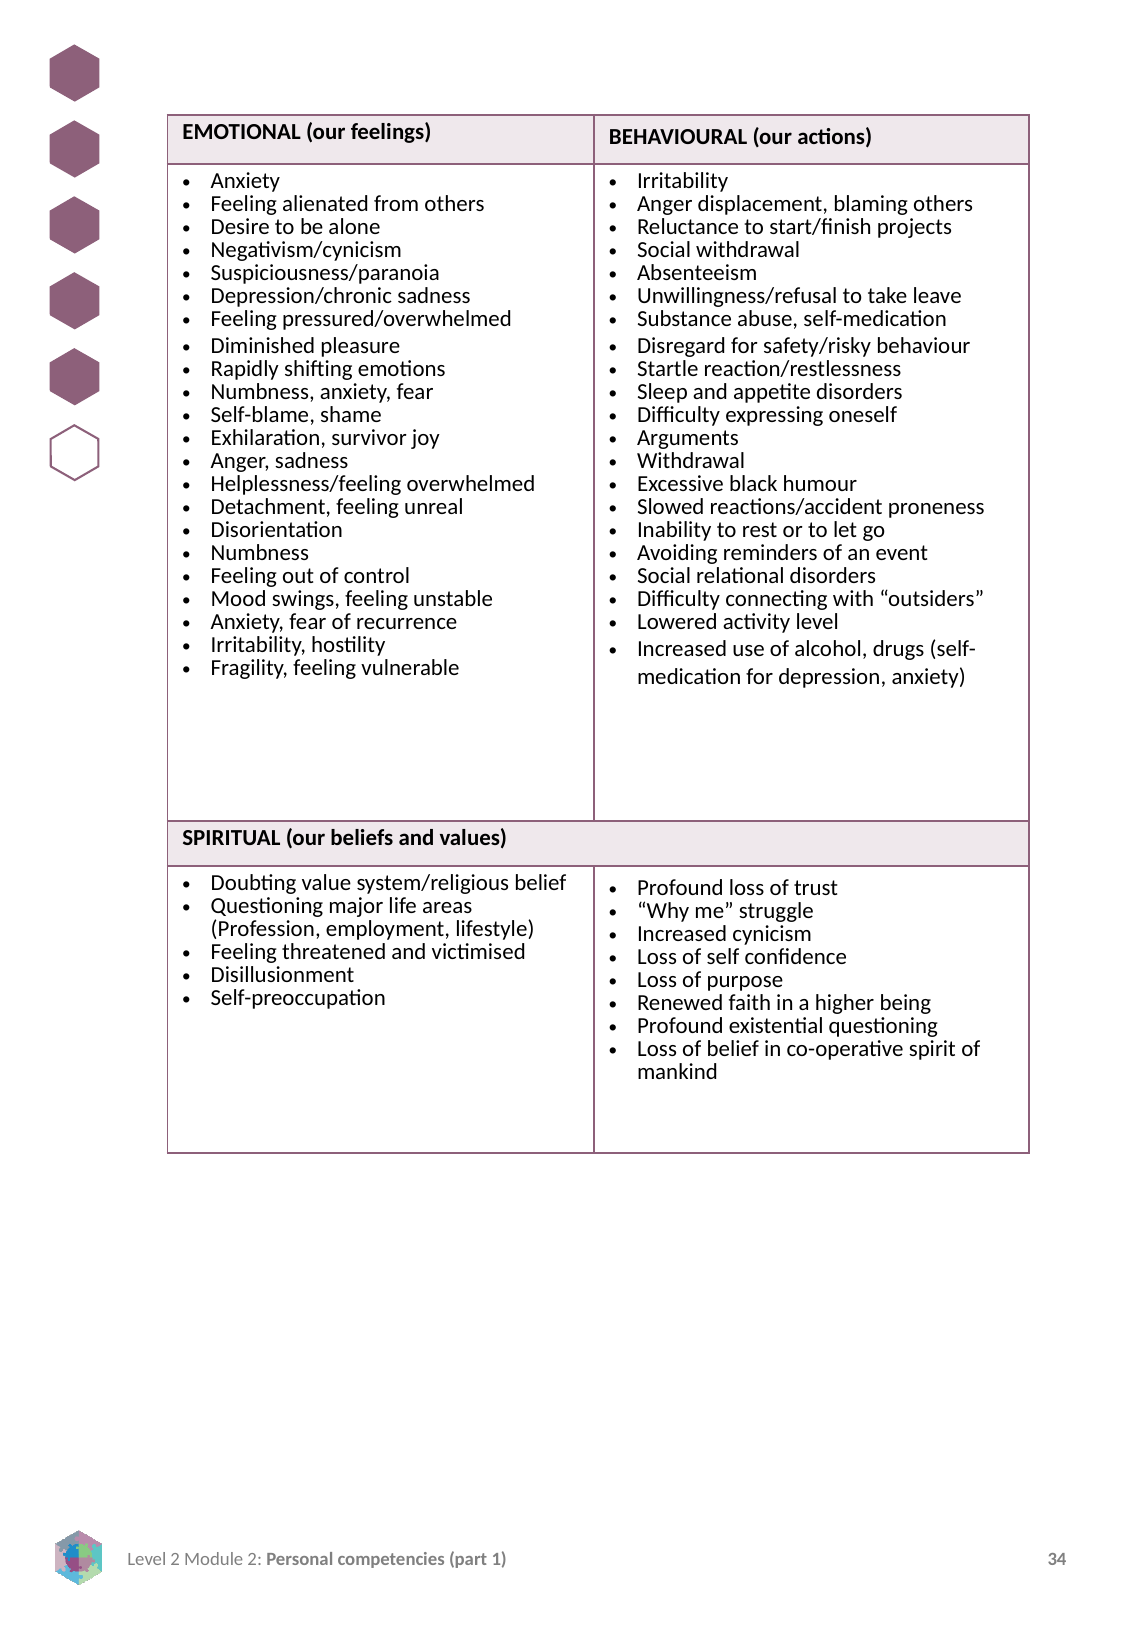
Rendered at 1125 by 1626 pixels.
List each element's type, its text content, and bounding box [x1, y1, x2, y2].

text_box [49, 348, 100, 406]
table_header BEHAVIOURAL (our actions) [595, 116, 1028, 163]
table_cell Doubting value system/religious belief Questioning major life areas (Profession, employment, lifestyle) Feeling threatened and victimised Disillusionment Self-preoccupation [168, 867, 593, 1152]
table_cell Irritability Anger displacement, blaming others Reluctance to start/finish projects Social withdrawal Absenteeism Unwillingness/refusal to take leave Substance abuse, self-medication Disregard for safety/risky behaviour Startle reaction/restlessness Sleep and appetite disorders Difficulty expressing oneself Arguments Withdrawal Excessive black humour Slowed reactions/accident proneness Inability to rest or to let go Avoiding reminders of an event Social relational disorders Difficulty connecting with “outsiders” Lowered activity level Increased use of alcohol, drugs (self-medication for depression, anxiety) [595, 165, 1028, 820]
text_box [49, 44, 100, 102]
picture [55, 1530, 102, 1585]
text_box [49, 120, 100, 178]
table_header EMOTIONAL (our feelings) [168, 116, 593, 163]
text_box [49, 272, 100, 330]
text_box [49, 196, 100, 254]
text_box [49, 424, 100, 482]
table_cell Profound loss of trust “Why me” struggle Increased cynicism Loss of self confidence Loss of purpose Renewed faith in a higher being Profound existential questioning Loss of belief in co-operative spirit of mankind [595, 867, 1028, 1152]
table_cell SPIRITUAL (our beliefs and values) [168, 822, 1028, 865]
table_cell Anxiety Feeling alienated from others Desire to be alone Negativism/cynicism Suspiciousness/paranoia Depression/chronic sadness Feeling pressured/overwhelmed Diminished pleasure Rapidly shifting emotions Numbness, anxiety, fear Self-blame, shame Exhilaration, survivor joy Anger, sadness Helplessness/feeling overwhelmed Detachment, feeling unreal Disorientation Numbness Feeling out of control Mood swings, feeling unstable Anxiety, fear of recurrence Irritability, hostility Fragility, feeling vulnerable [168, 165, 593, 820]
